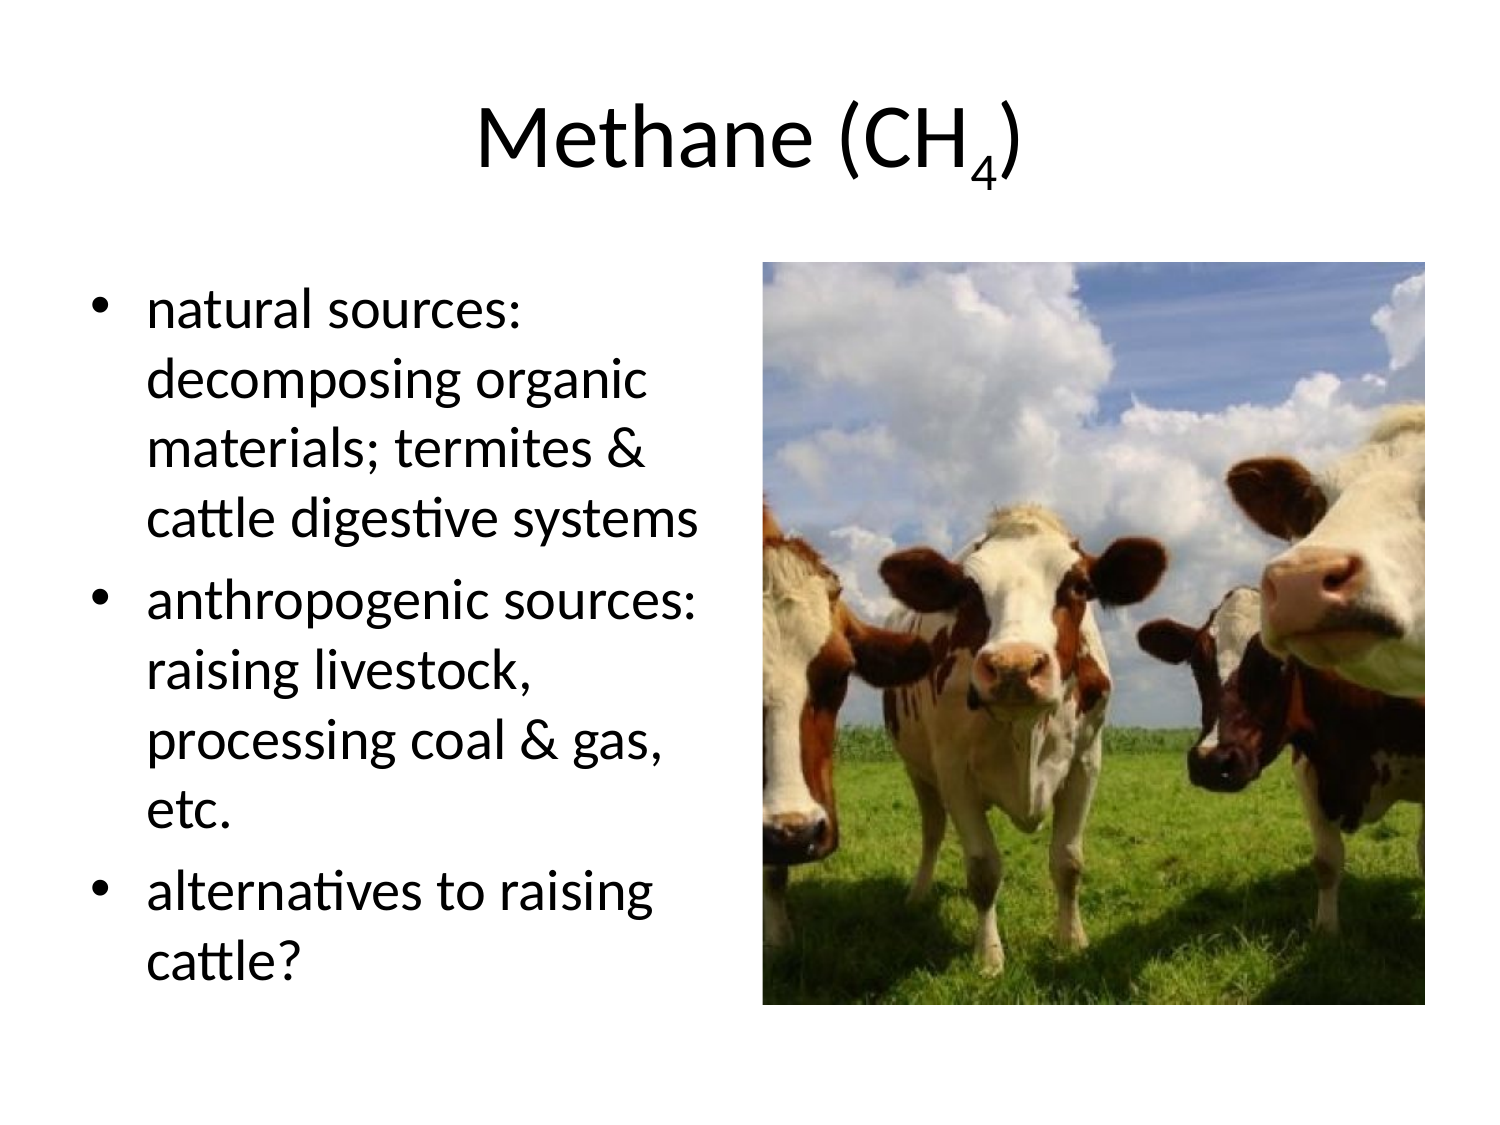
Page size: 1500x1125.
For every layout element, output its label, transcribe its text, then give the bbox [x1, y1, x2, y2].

title Methane (CH4) [75, 45, 1425, 233]
list natural sources: decomposing organic materials; termites & cattle digestive systems anthropogenic sources: raising livestock, processing coal & gas, etc. alternatives to raising cattle? [75, 262, 738, 1005]
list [762, 262, 1426, 1006]
